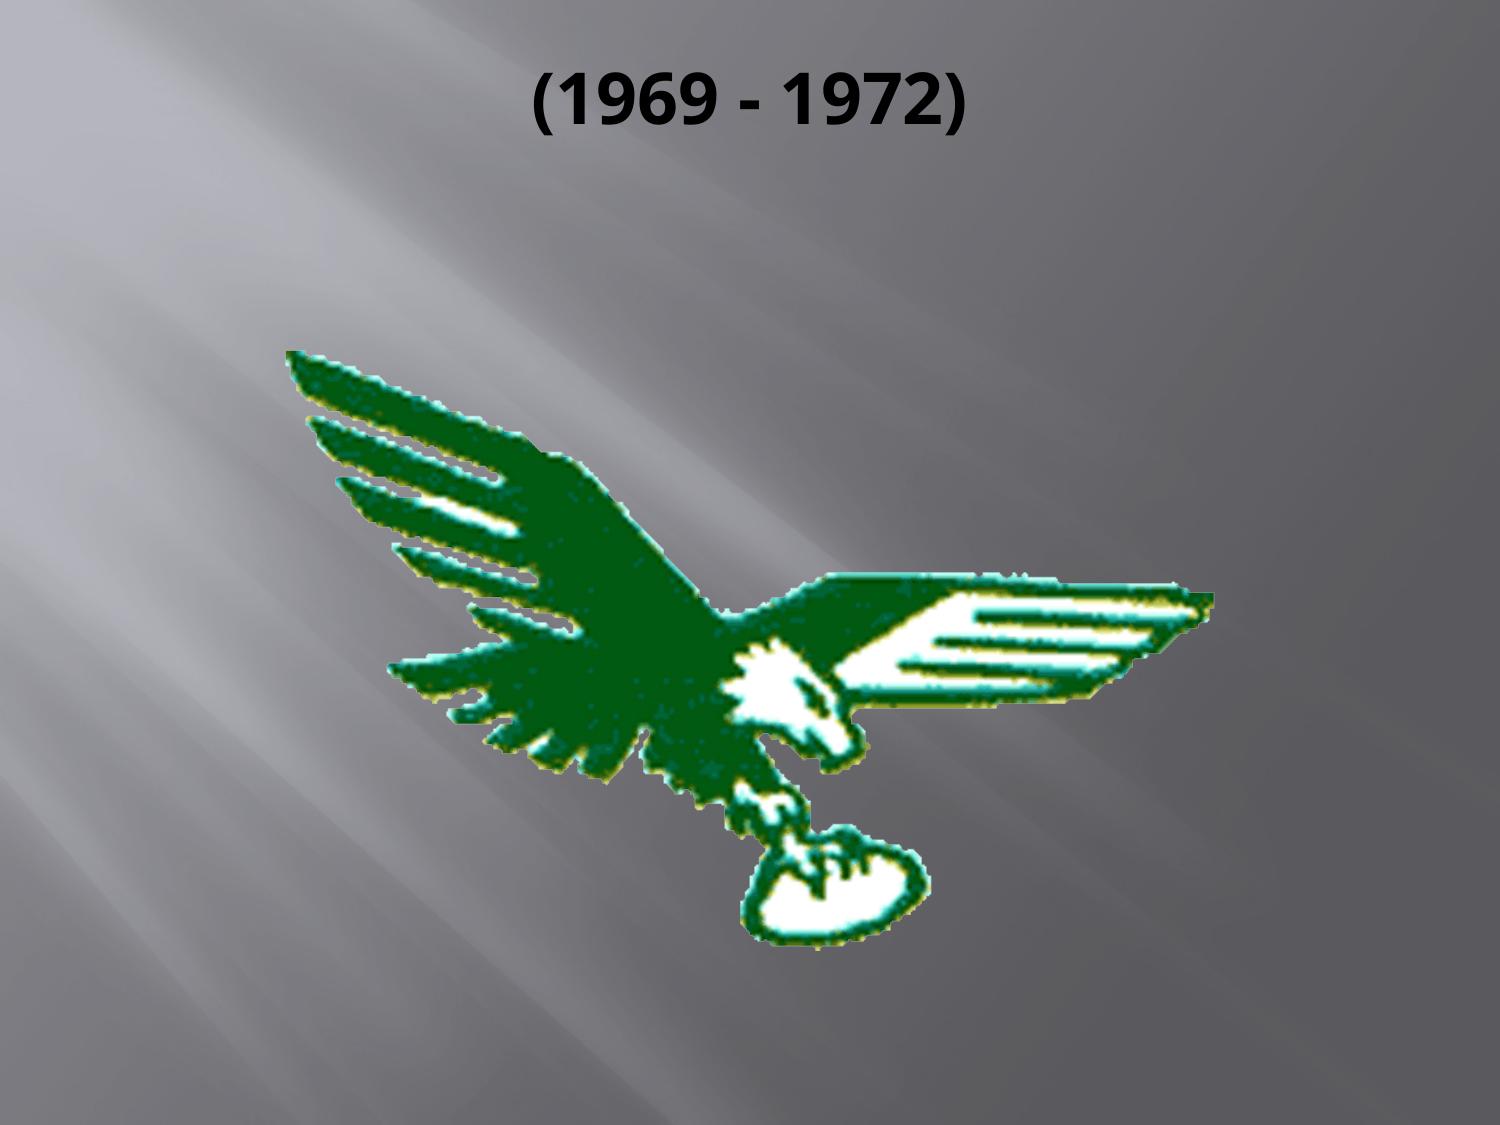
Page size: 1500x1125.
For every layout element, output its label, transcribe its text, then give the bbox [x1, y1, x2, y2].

title (1969 - 1972) [75, 45, 1425, 233]
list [281, 346, 1219, 952]
